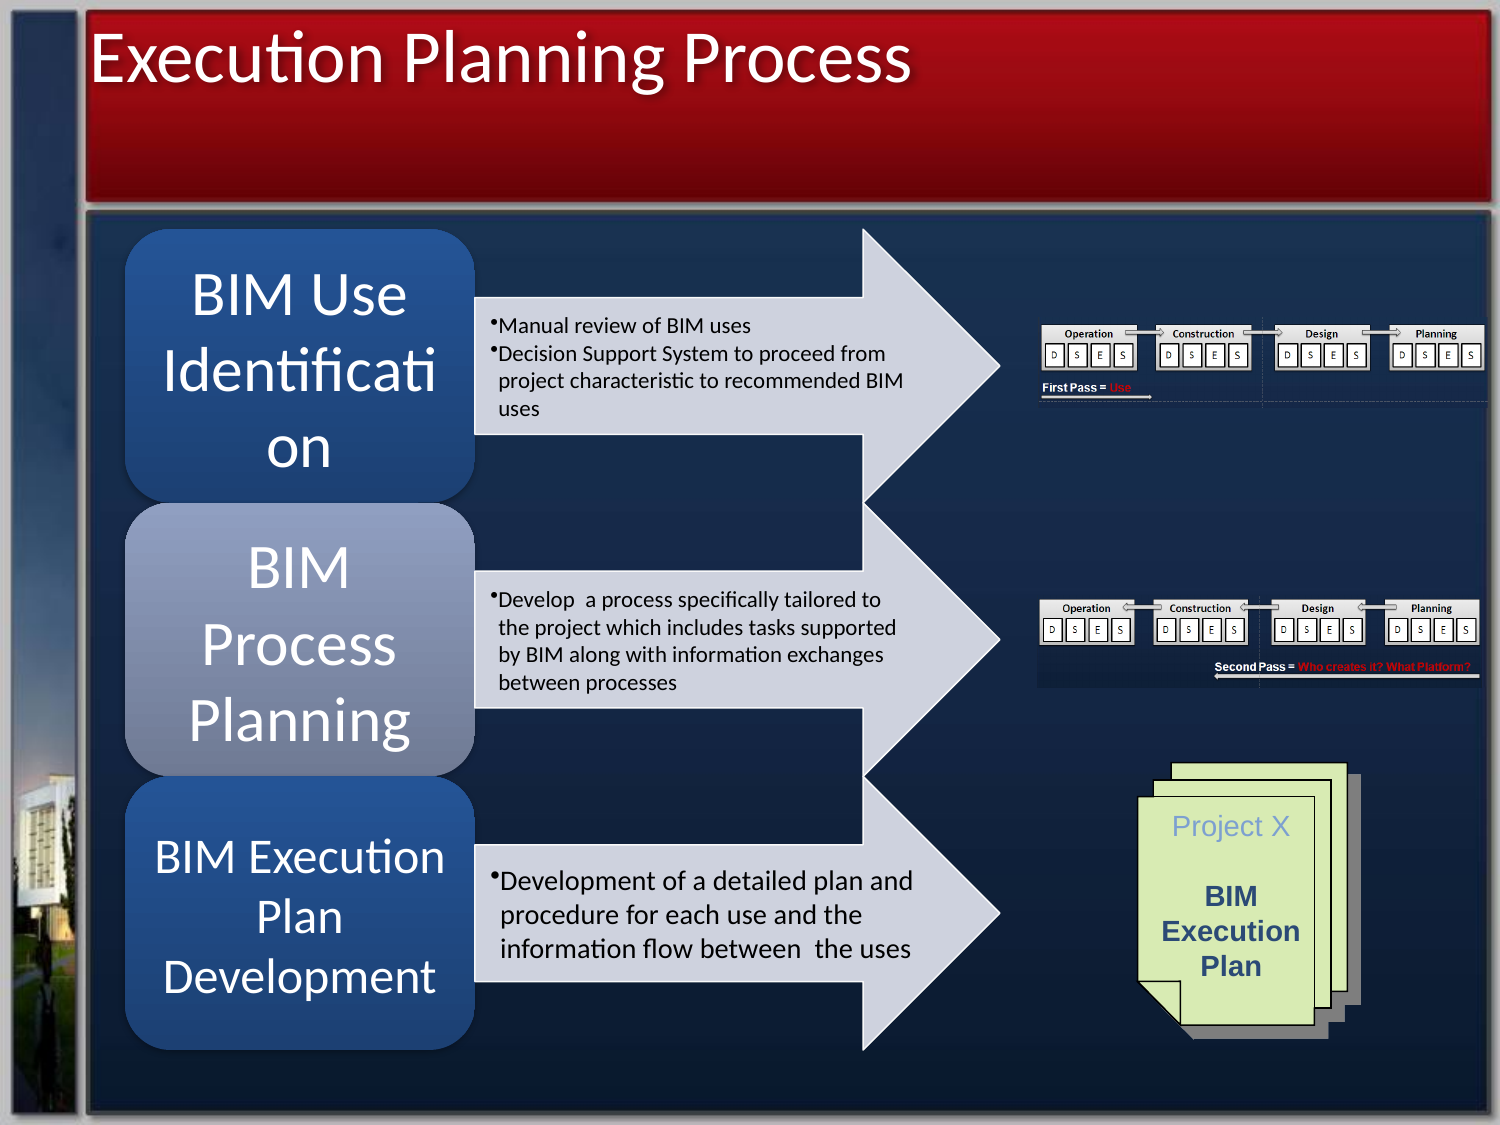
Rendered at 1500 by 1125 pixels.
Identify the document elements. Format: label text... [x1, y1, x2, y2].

text_box Project X BIM Execution Plan [1137, 799, 1325, 990]
text_box Execution Planning Process [75, 0, 1325, 105]
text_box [124, 228, 1001, 1051]
text_box [1137, 762, 1348, 1026]
picture [0, 0, 1500, 1125]
